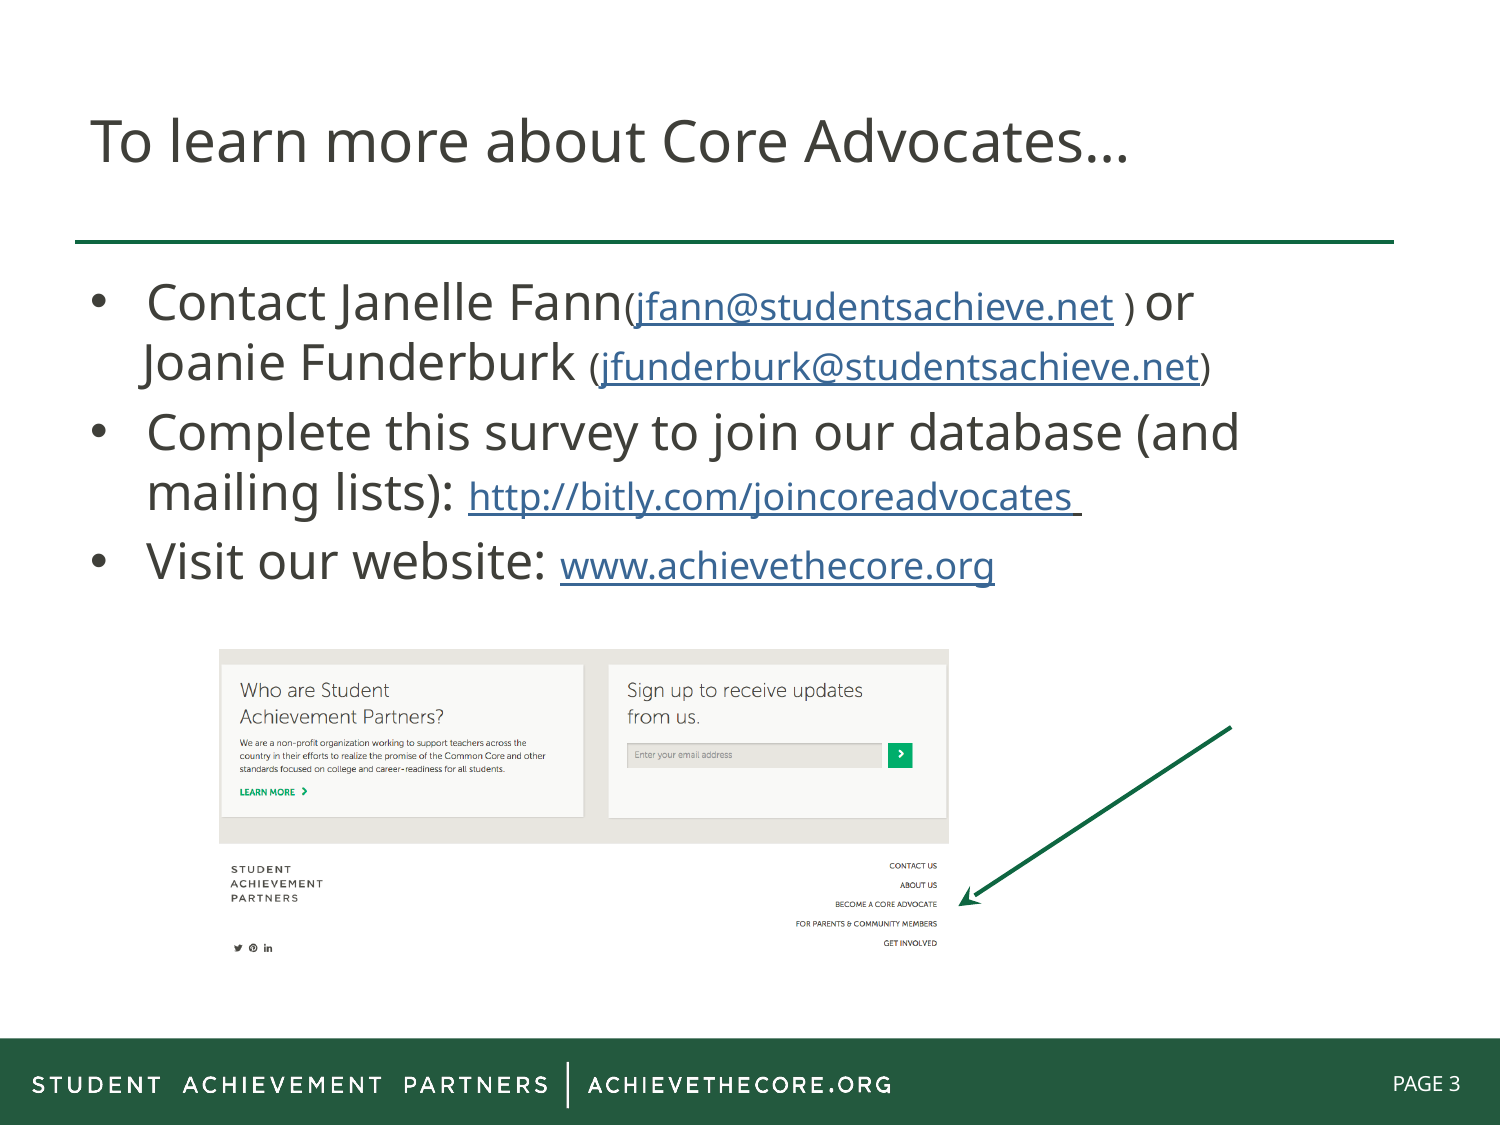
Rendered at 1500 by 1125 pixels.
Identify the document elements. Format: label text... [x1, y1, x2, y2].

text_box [958, 726, 1232, 907]
picture [12, 465, 950, 1125]
title To learn more about Core Advocates… [75, 45, 1425, 233]
list Contact Janelle Fann(jfann@studentsachieve.net ) or Joanie Funderburk (jfunderburk@studentsachieve.net) Complete this survey to join our database (and mailing lists): http://bitly.com/joincoreadvocates Visit our website: www.achievethecore.org [75, 262, 1425, 1005]
